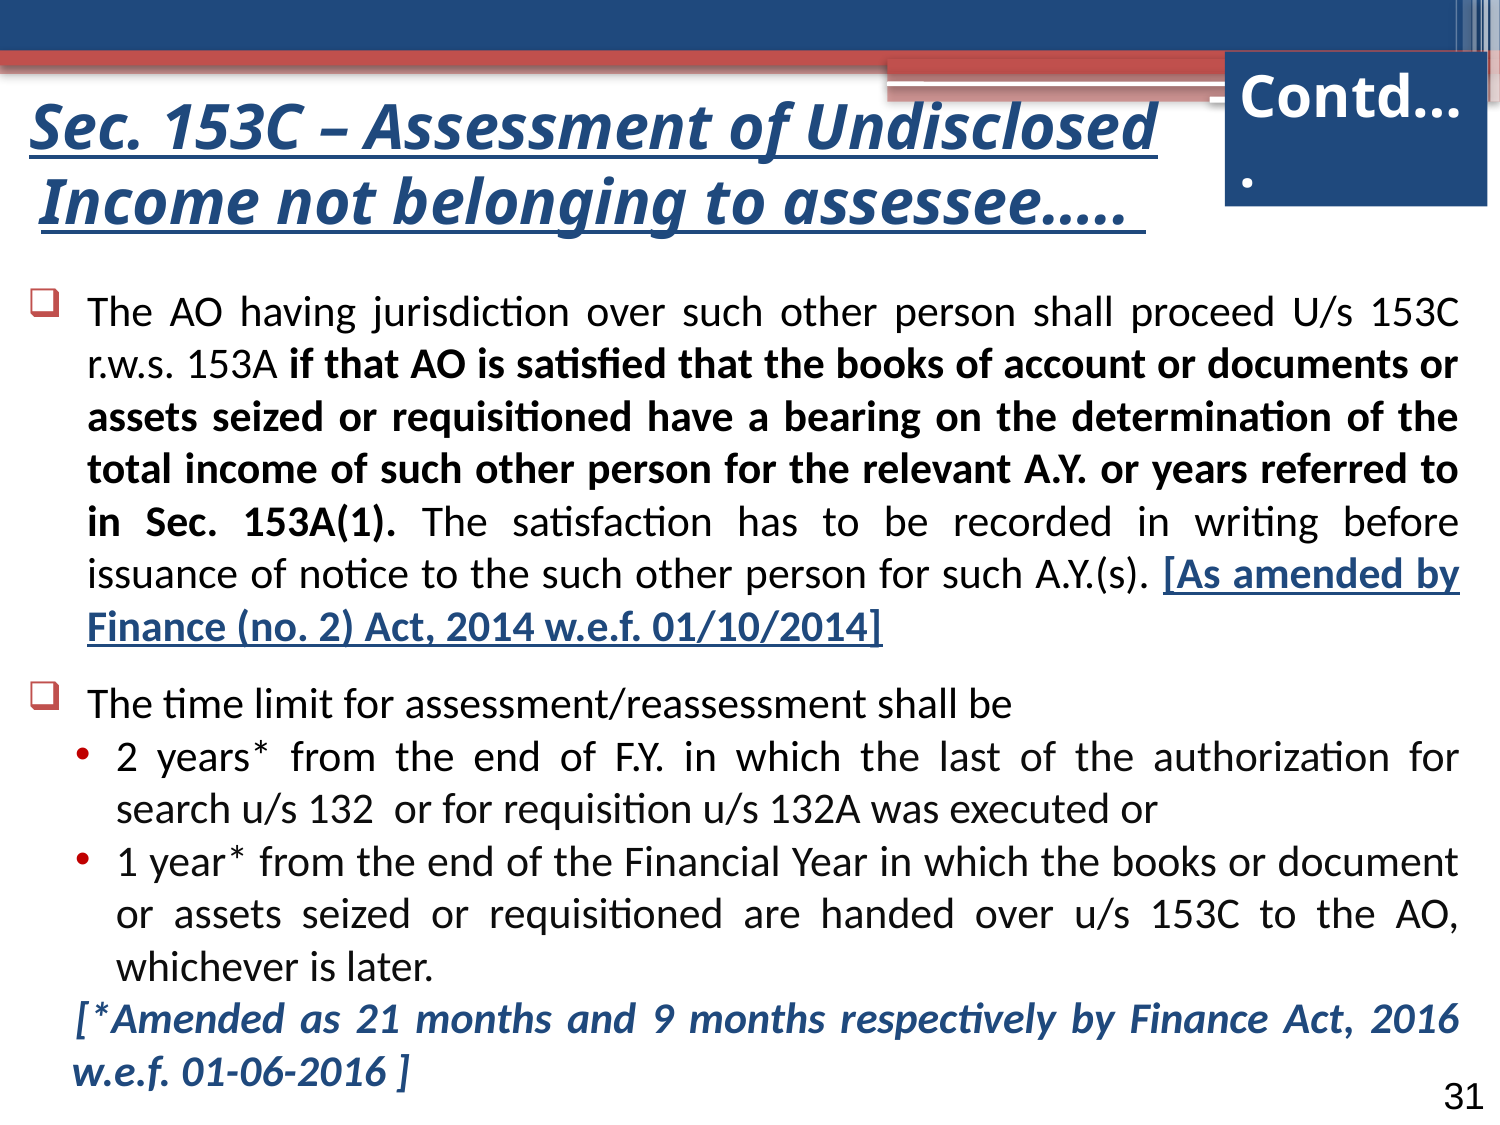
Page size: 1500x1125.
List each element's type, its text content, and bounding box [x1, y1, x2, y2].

text_box Contd…. [1224, 51, 1488, 207]
title Sec. 153C – Assessment of Undisclosed Income not belonging to assessee….. [0, 75, 1188, 250]
list The AO having jurisdiction over such other person shall proceed U/s 153C r.w.s. 153A if that AO is satisfied that the books of account or documents or assets seized or requisitioned have a bearing on the determination of the total income of such other person for the relevant A.Y. or years referred to in Sec. 153A(1). The satisfaction has to be recorded in writing before issuance of notice to the such other person for such A.Y.(s). [As amended by Finance (no. 2) Act, 2014 w.e.f. 01/10/2014] The time limit for assessment/reassessment shall be 2 years* from the end of F.Y. in which the last of the authorization for search u/s 132 or for requisition u/s 132A was executed or 1 year* from the end of the Financial Year in which the books or document or assets seized or requisitioned are handed over u/s 153C to the AO, whichever is later. [*Amended as 21 months and 9 months respectively by Finance Act, 2016 w.e.f. 01-06-2016 ] [12, 275, 1475, 938]
slide_number 31 [1374, 1064, 1500, 1125]
